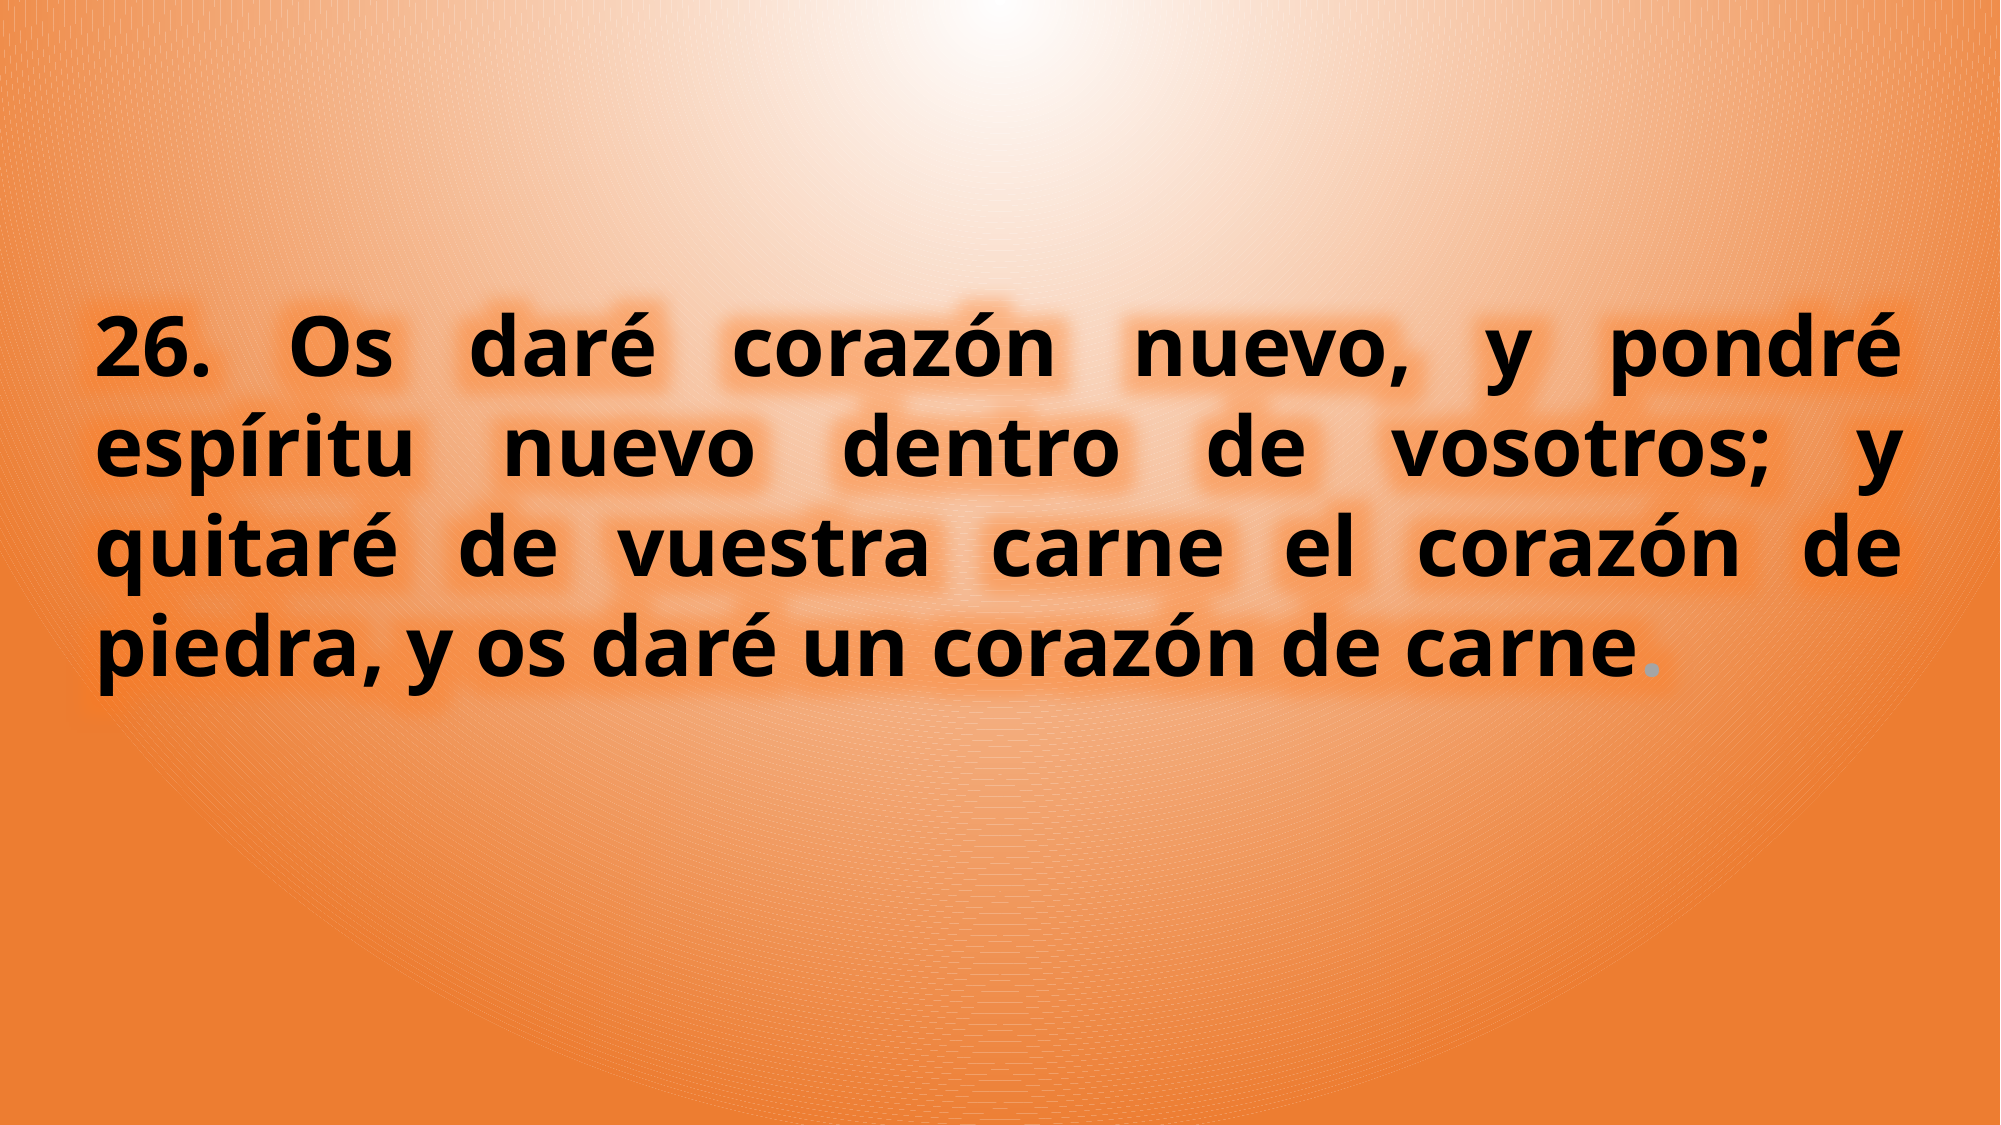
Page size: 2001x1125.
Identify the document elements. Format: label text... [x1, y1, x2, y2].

text_box 26. Os daré corazón nuevo, y pondré espíritu nuevo dentro de vosotros; y quitaré de vuestra carne el corazón de piedra, y os daré un corazón de carne. [79, 285, 1921, 701]
